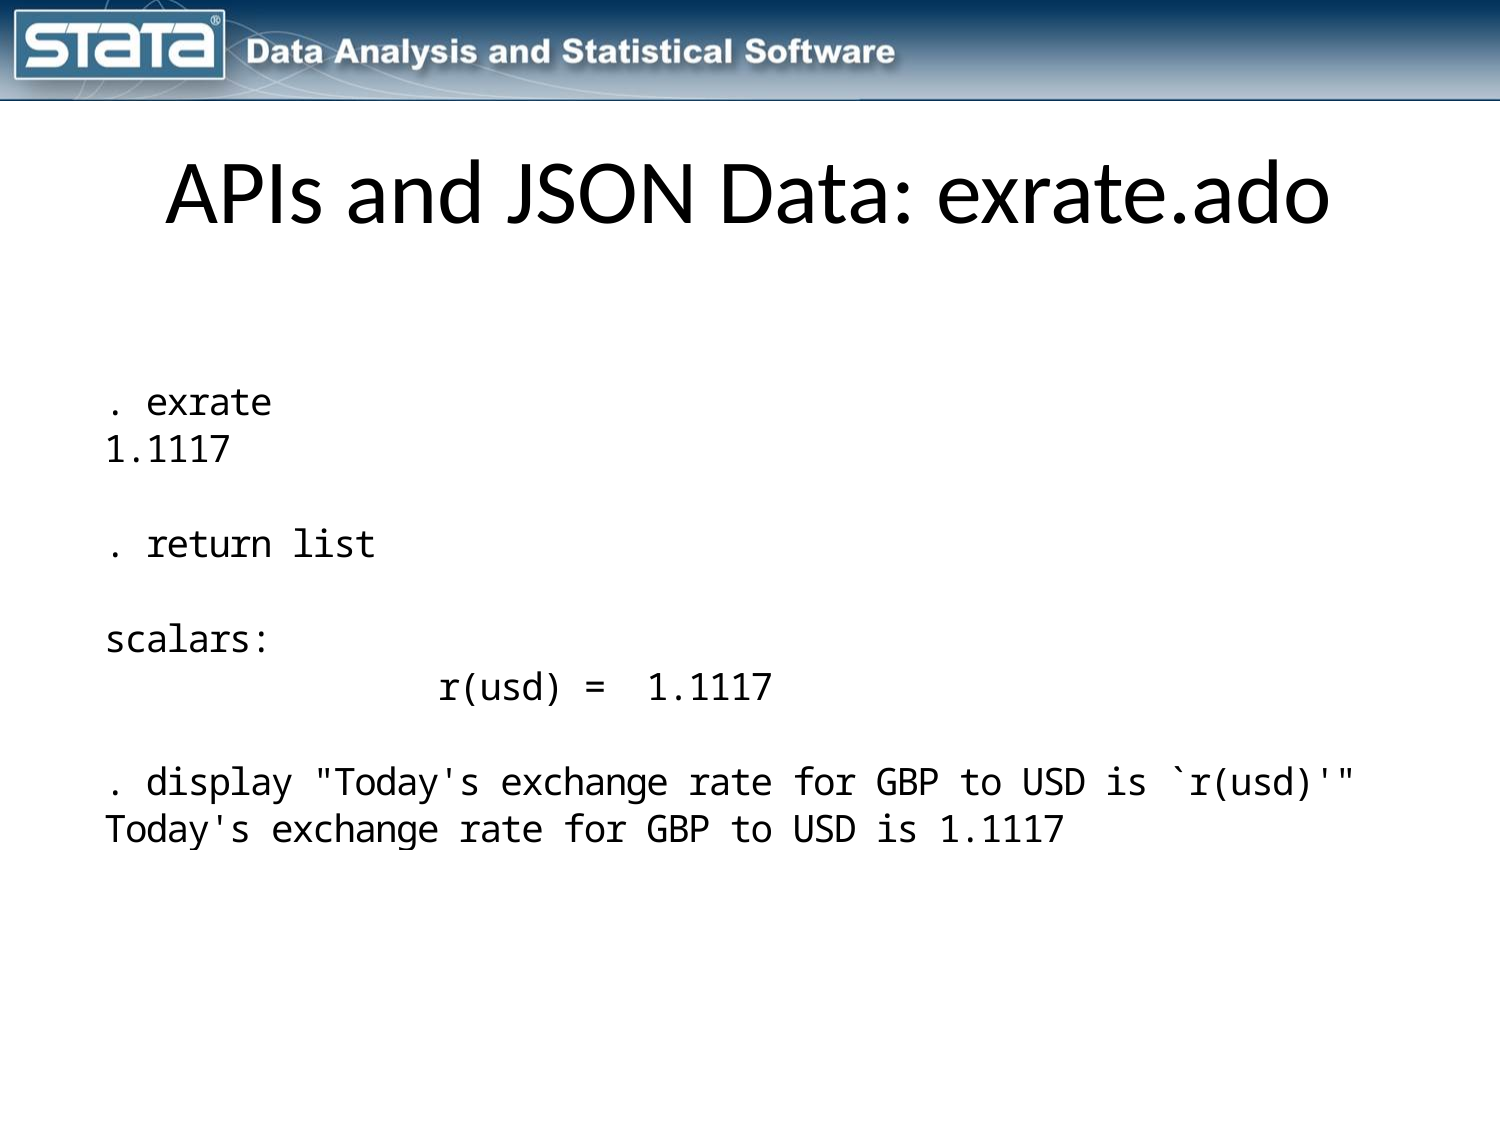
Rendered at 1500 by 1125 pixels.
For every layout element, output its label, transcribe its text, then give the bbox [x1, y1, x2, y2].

picture [0, 0, 1500, 101]
picture [99, 374, 1388, 851]
title APIs and JSON Data: exrate.ado [0, 105, 1500, 268]
